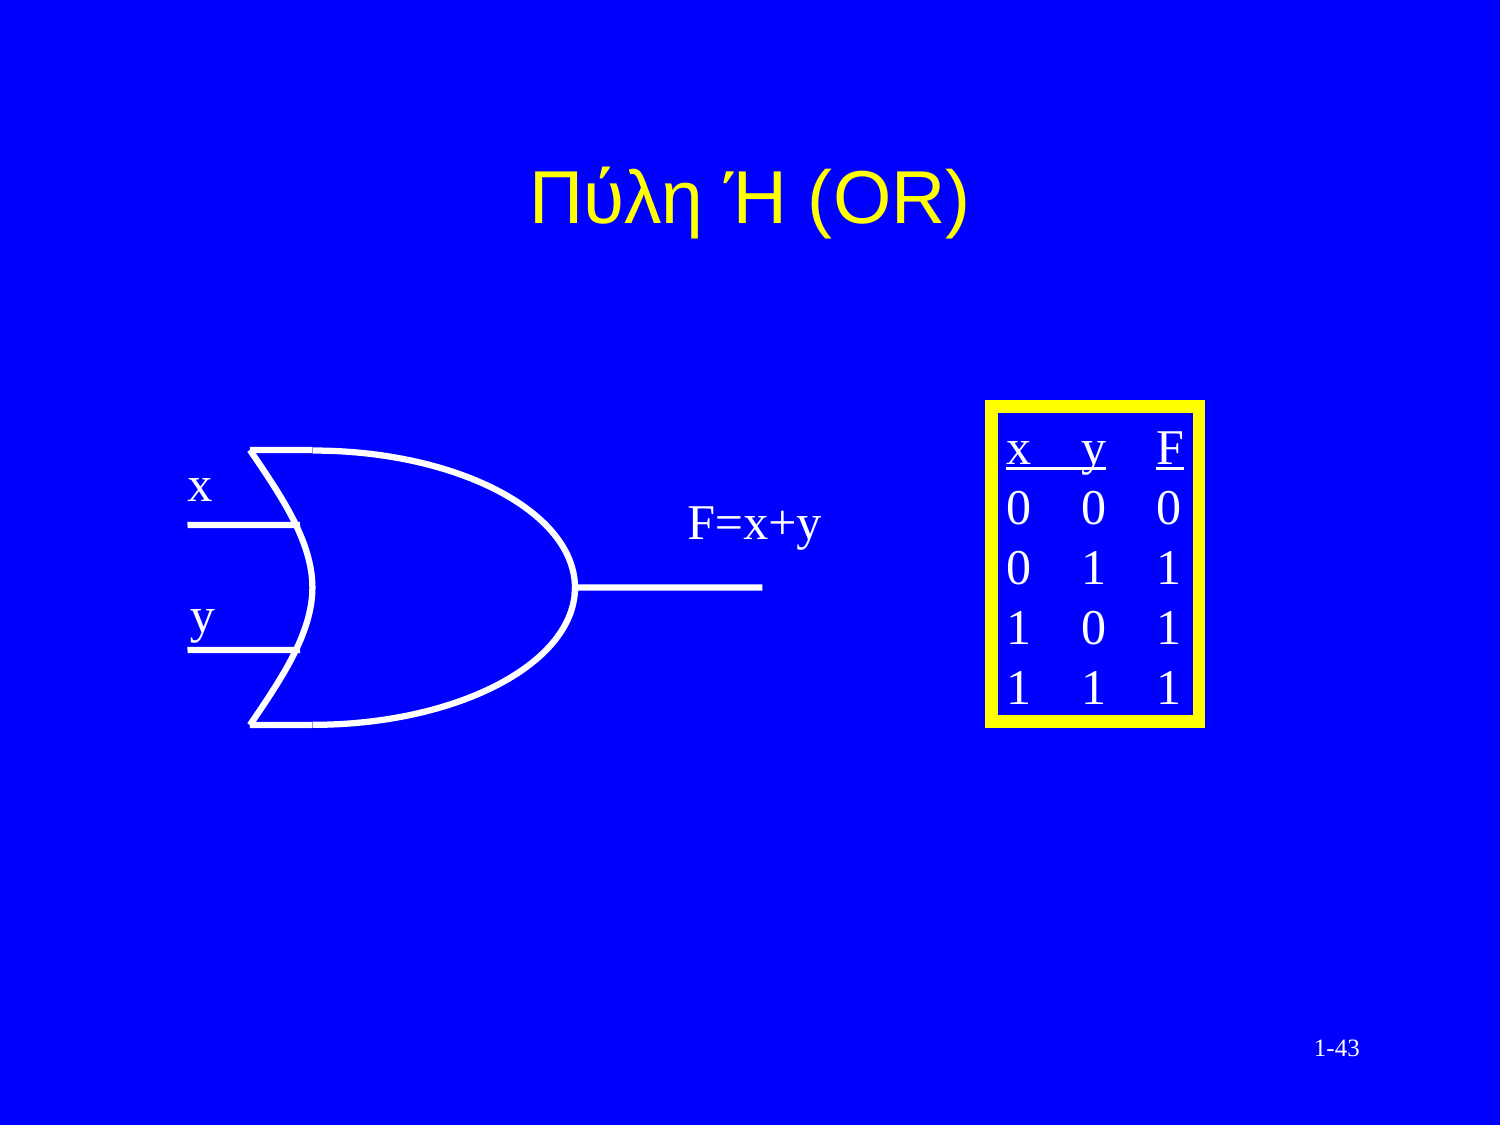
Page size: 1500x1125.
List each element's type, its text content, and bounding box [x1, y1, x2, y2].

text_box x y F 0 0 0 0 1 1 1 0 1 1 1 1 [991, 406, 1199, 722]
text_box y [175, 574, 230, 650]
text_box x [172, 444, 228, 519]
text_box [312, 587, 576, 725]
text_box [312, 450, 575, 587]
title Πύλη Ή (OR) [112, 99, 1388, 288]
text_box F=x+y [672, 481, 837, 557]
text_box [249, 450, 313, 726]
